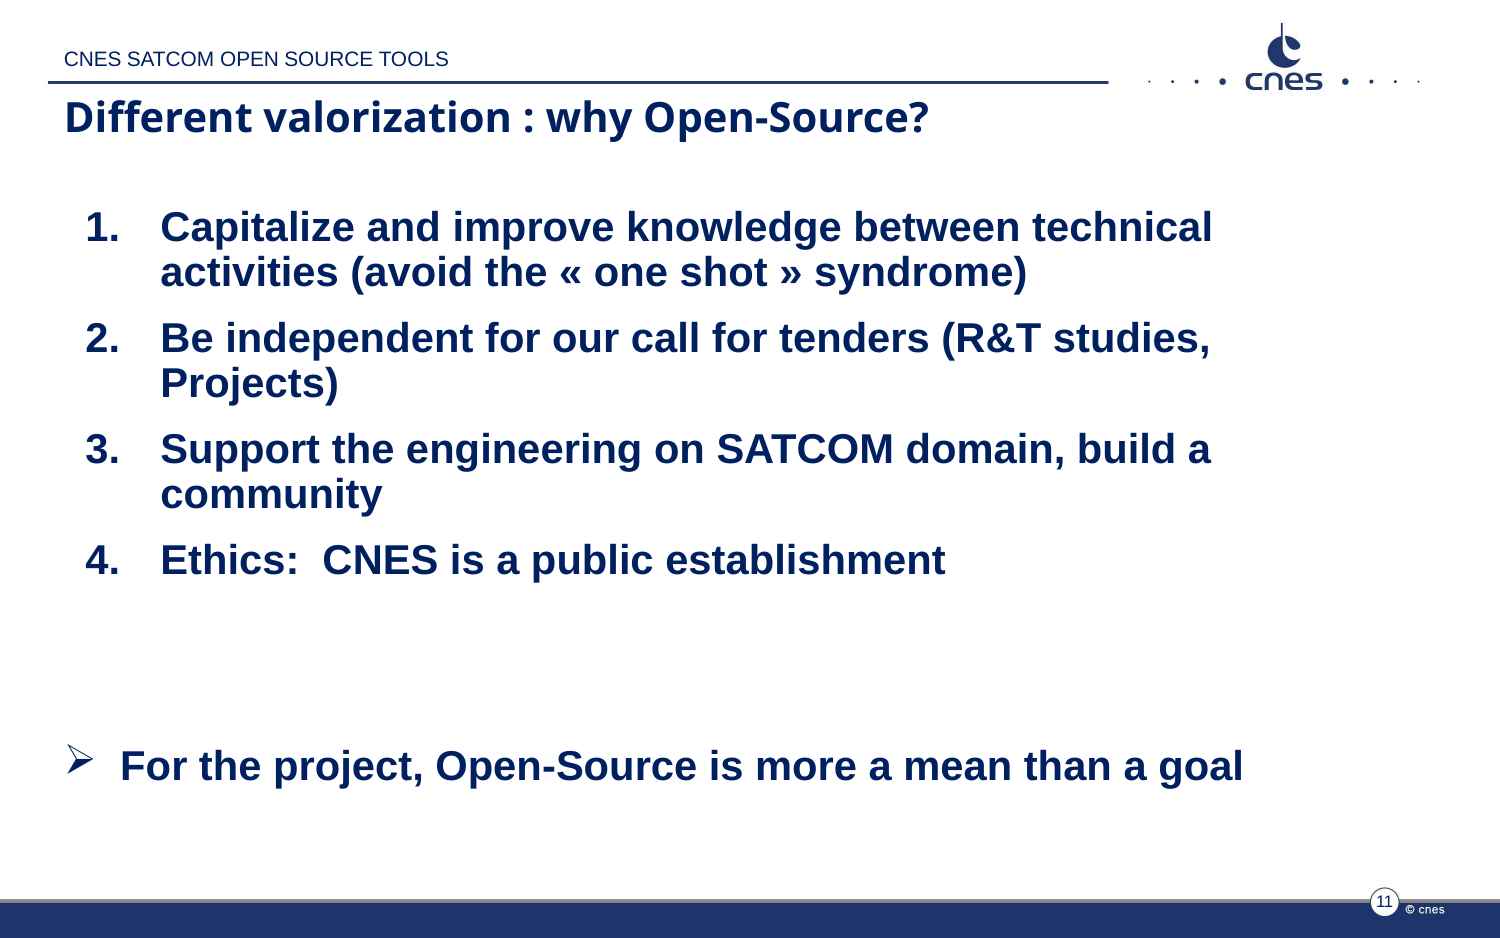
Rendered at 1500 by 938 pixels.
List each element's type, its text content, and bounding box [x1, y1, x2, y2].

picture [0, 0, 1500, 938]
list Capitalize and improve knowledge between technical activities (avoid the « one shot » syndrome) Be independent for our call for tenders (R&T studies, Projects) Support the engineering on SATCOM domain, build a community Ethics: CNES is a public establishment For the project, Open-Source is more a mean than a goal [48, 197, 1409, 850]
title Different valorization : why Open-Source? [48, 89, 1341, 150]
subtitle CNES SATCOM OPEN SOURCE TOOLS [48, 41, 1225, 85]
slide_number 11 [1071, 876, 1409, 926]
